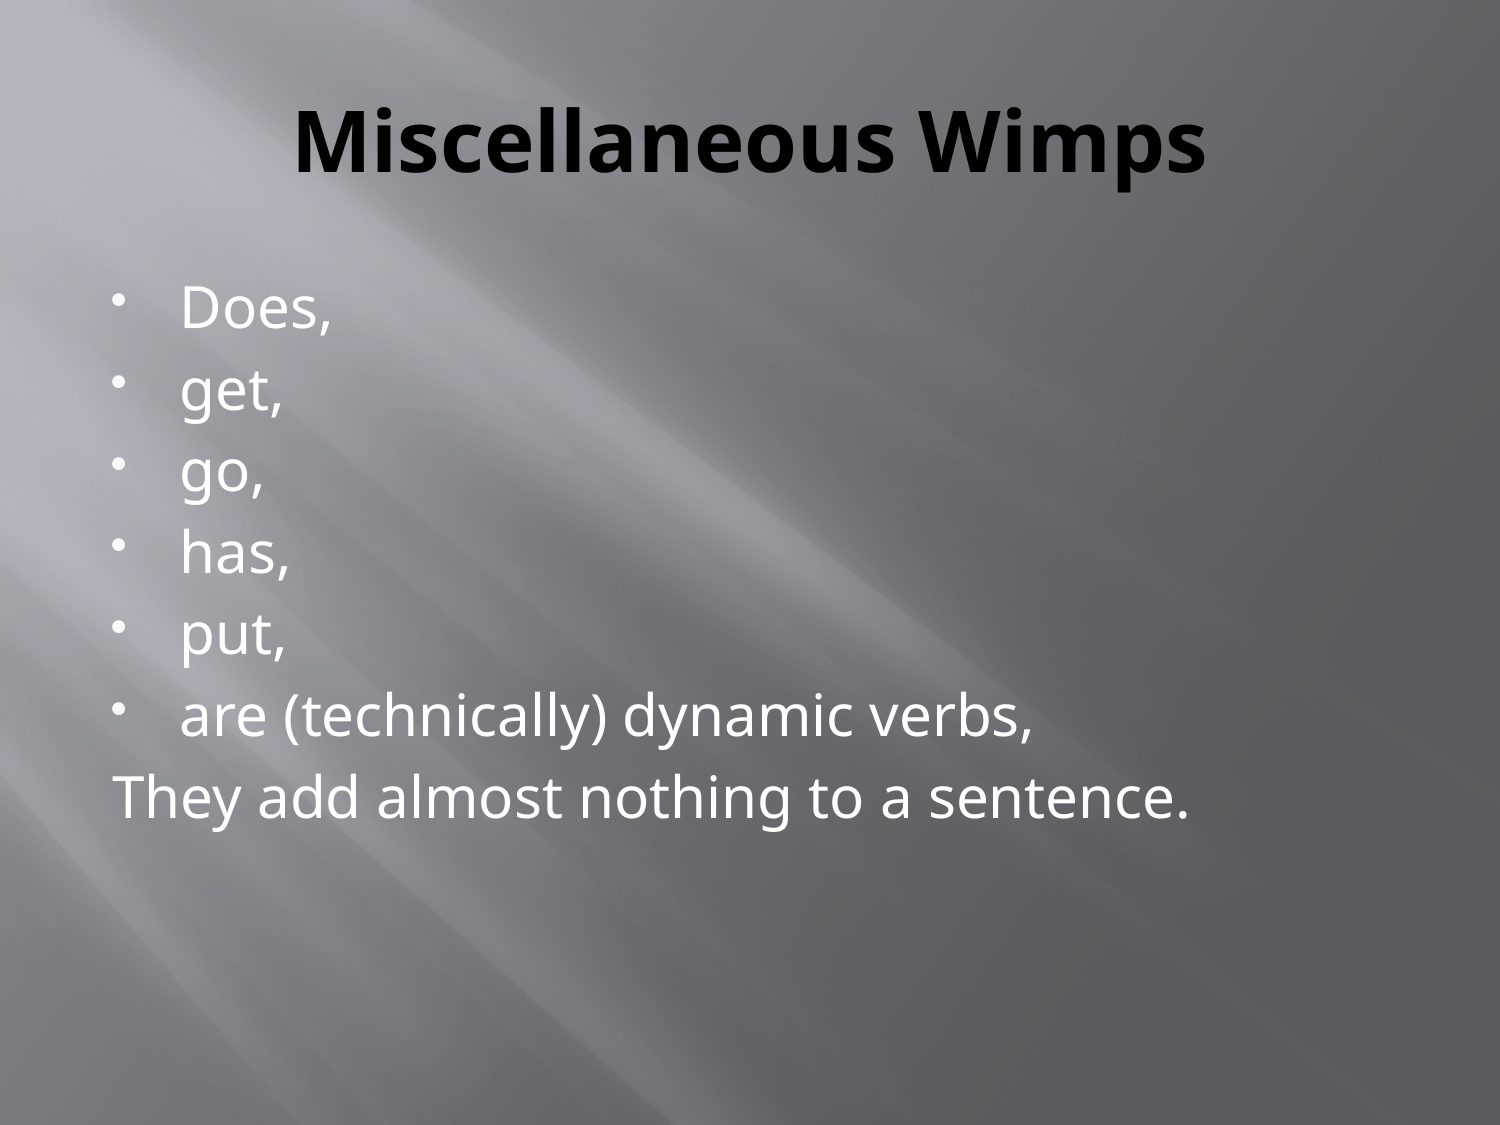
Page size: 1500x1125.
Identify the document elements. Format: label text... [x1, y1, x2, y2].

list Does, get, go, has, put, are (technically) dynamic verbs, They add almost nothing to a sentence. [75, 262, 1425, 1035]
title Miscellaneous Wimps [75, 45, 1425, 233]
